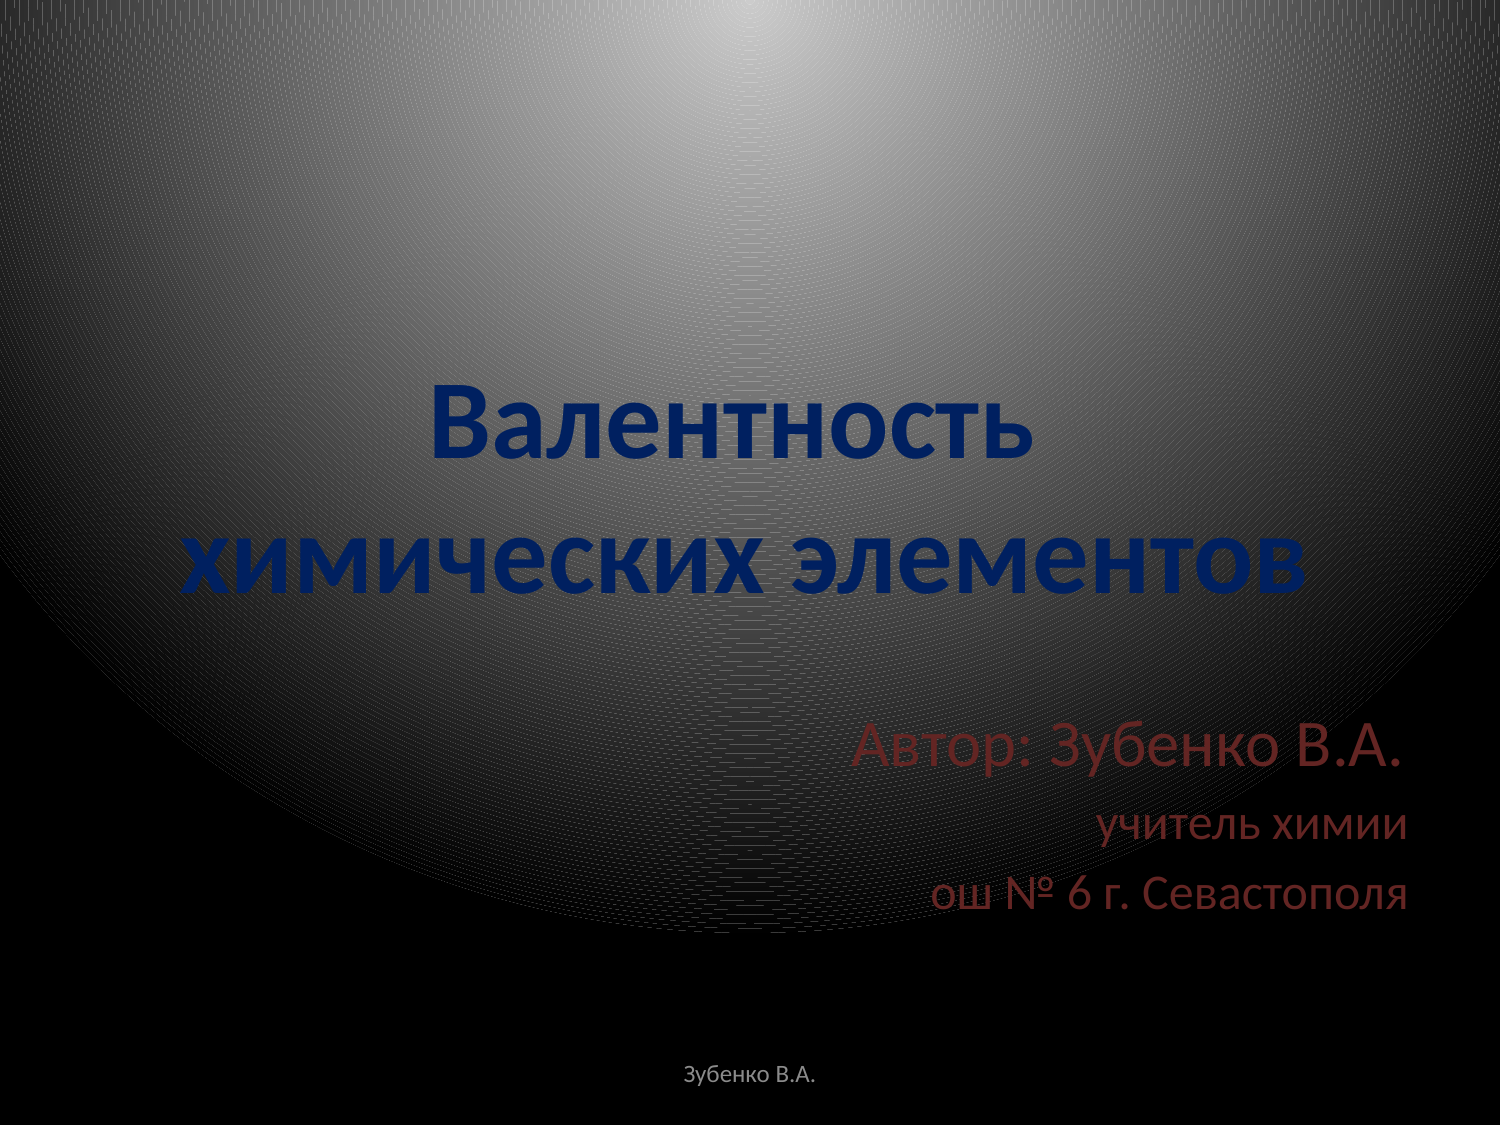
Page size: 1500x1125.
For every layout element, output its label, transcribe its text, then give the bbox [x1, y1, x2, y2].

subtitle Автор: Зубенко В.А. учитель химии ош № 6 г. Севастополя [112, 692, 1436, 980]
footer Зубенко В.А. [512, 1042, 988, 1103]
text_box Валентность химических элементов [164, 338, 1326, 623]
